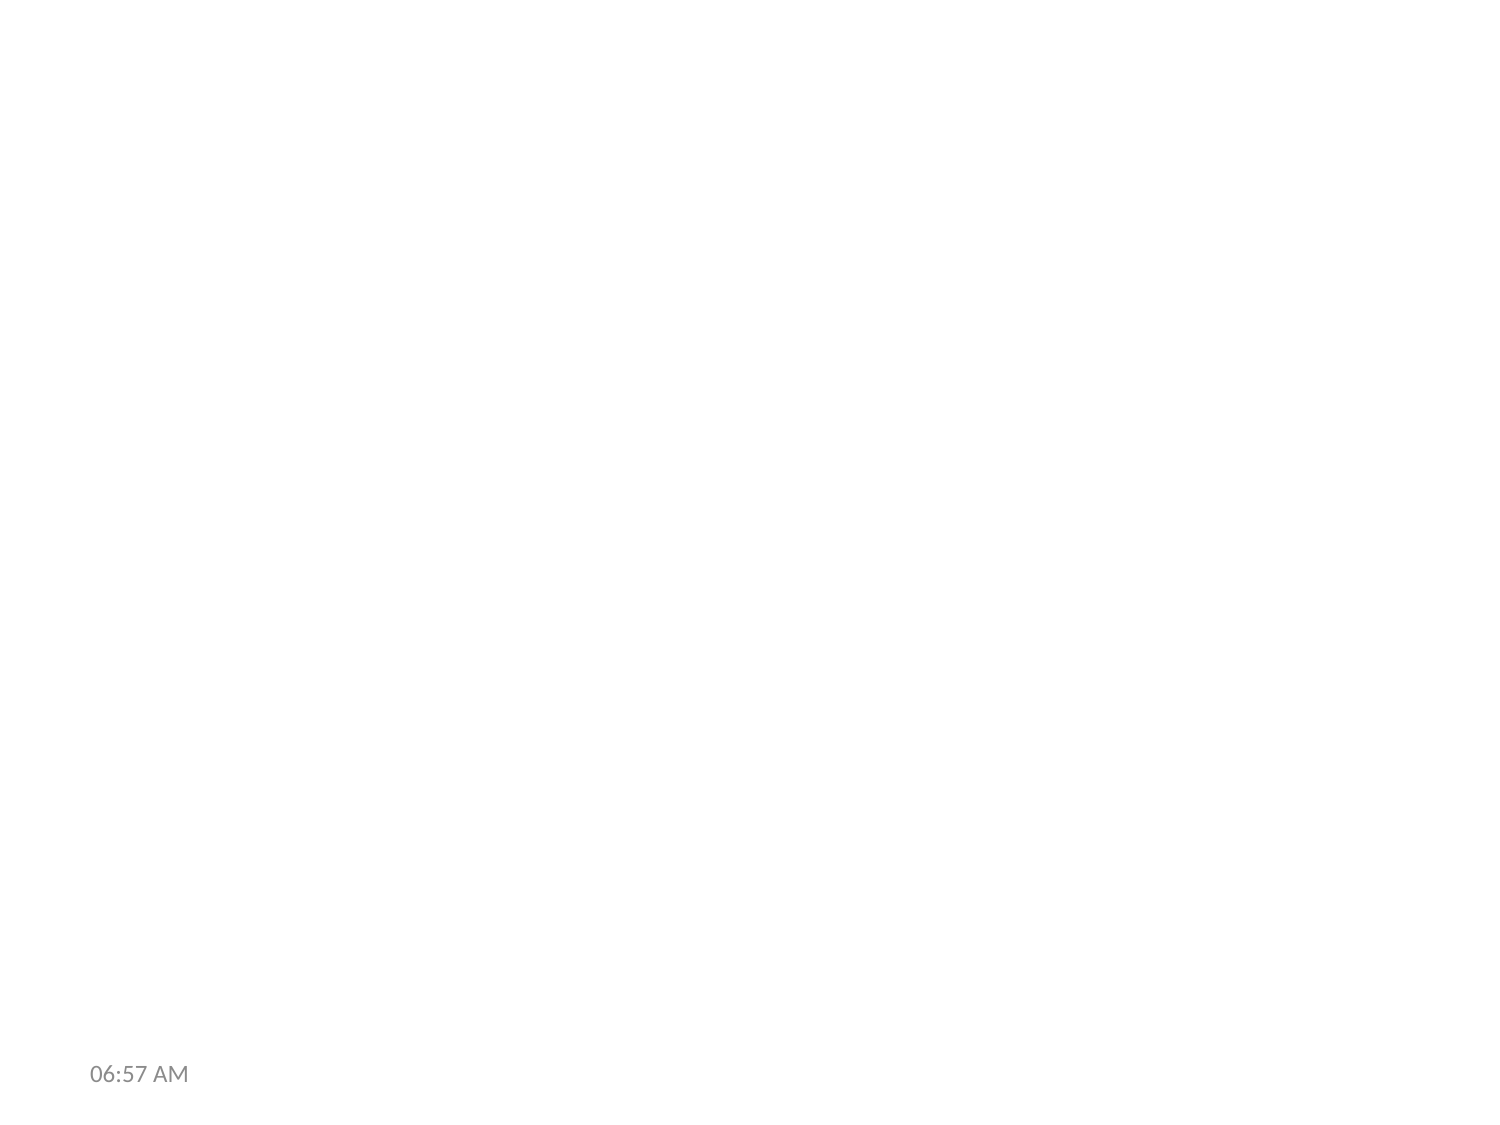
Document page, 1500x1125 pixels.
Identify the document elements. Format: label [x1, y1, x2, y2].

slide_number [75, 1042, 425, 1103]
